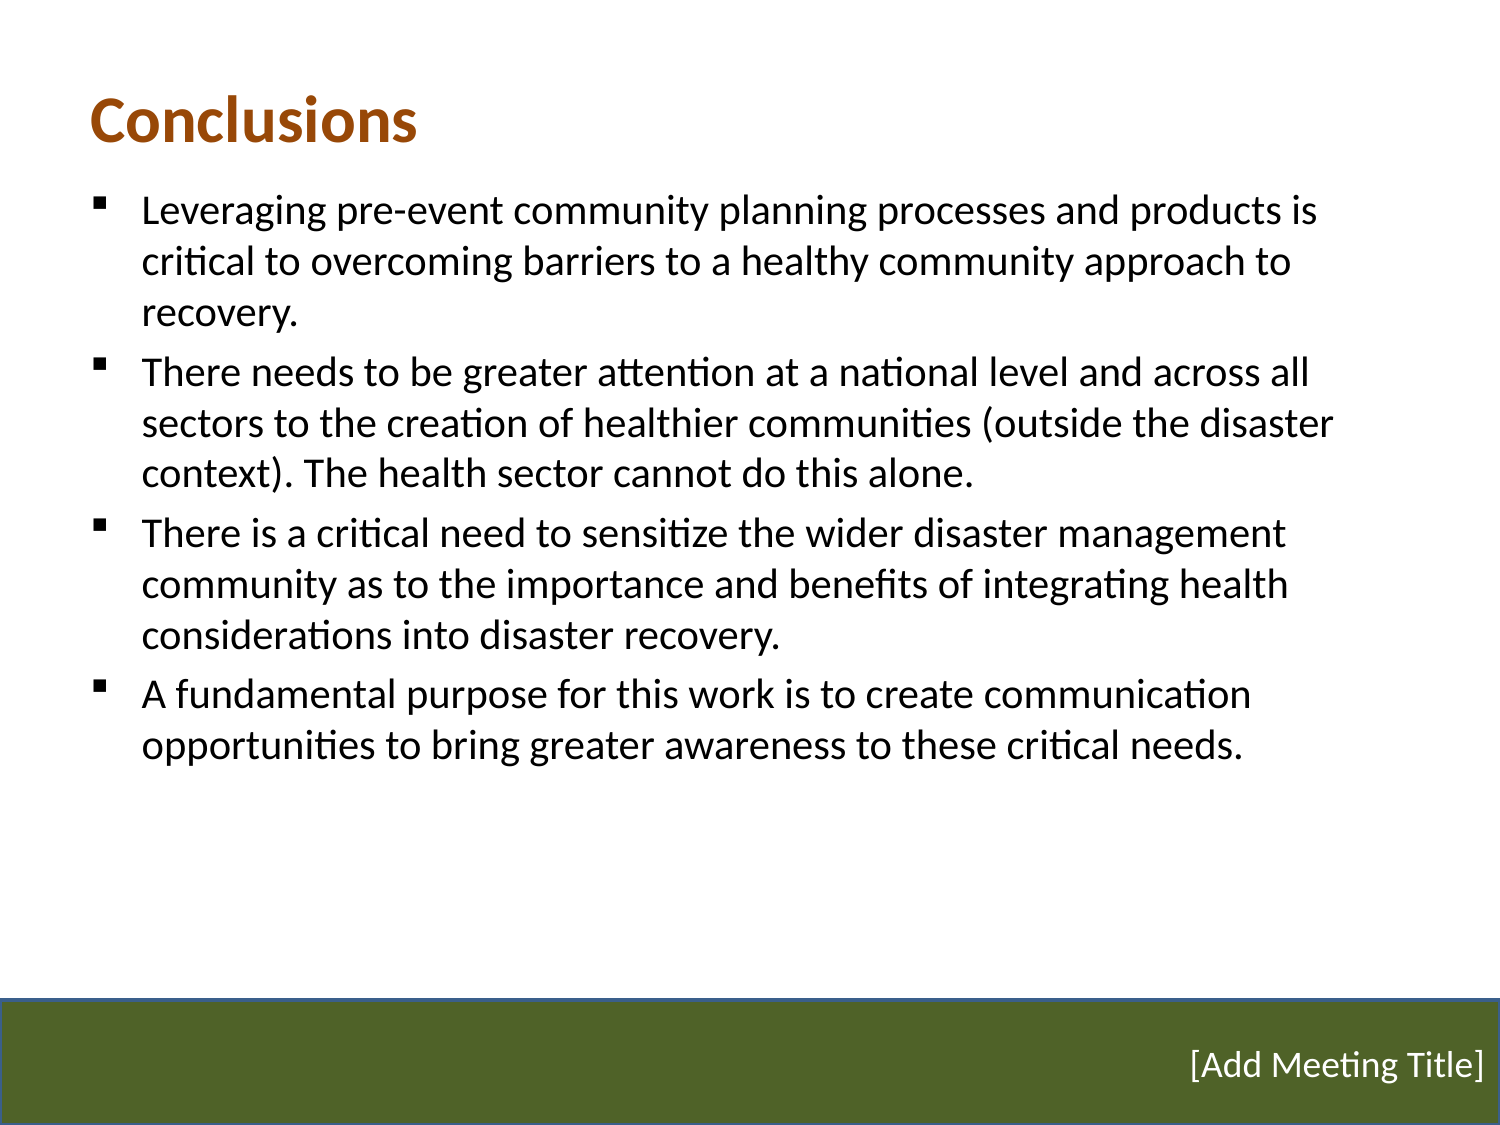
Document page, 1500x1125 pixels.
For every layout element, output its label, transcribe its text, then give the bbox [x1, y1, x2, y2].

text_box [Add Meeting Title] [0, 998, 1500, 1125]
title Conclusions [75, 21, 1425, 174]
list Leveraging pre-event community planning processes and products is critical to overcoming barriers to a healthy community approach to recovery. There needs to be greater attention at a national level and across all sectors to the creation of healthier communities (outside the disaster context). The health sector cannot do this alone. There is a critical need to sensitize the wider disaster management community as to the importance and benefits of integrating health considerations into disaster recovery. A fundamental purpose for this work is to create communication opportunities to bring greater awareness to these critical needs. [75, 174, 1425, 787]
